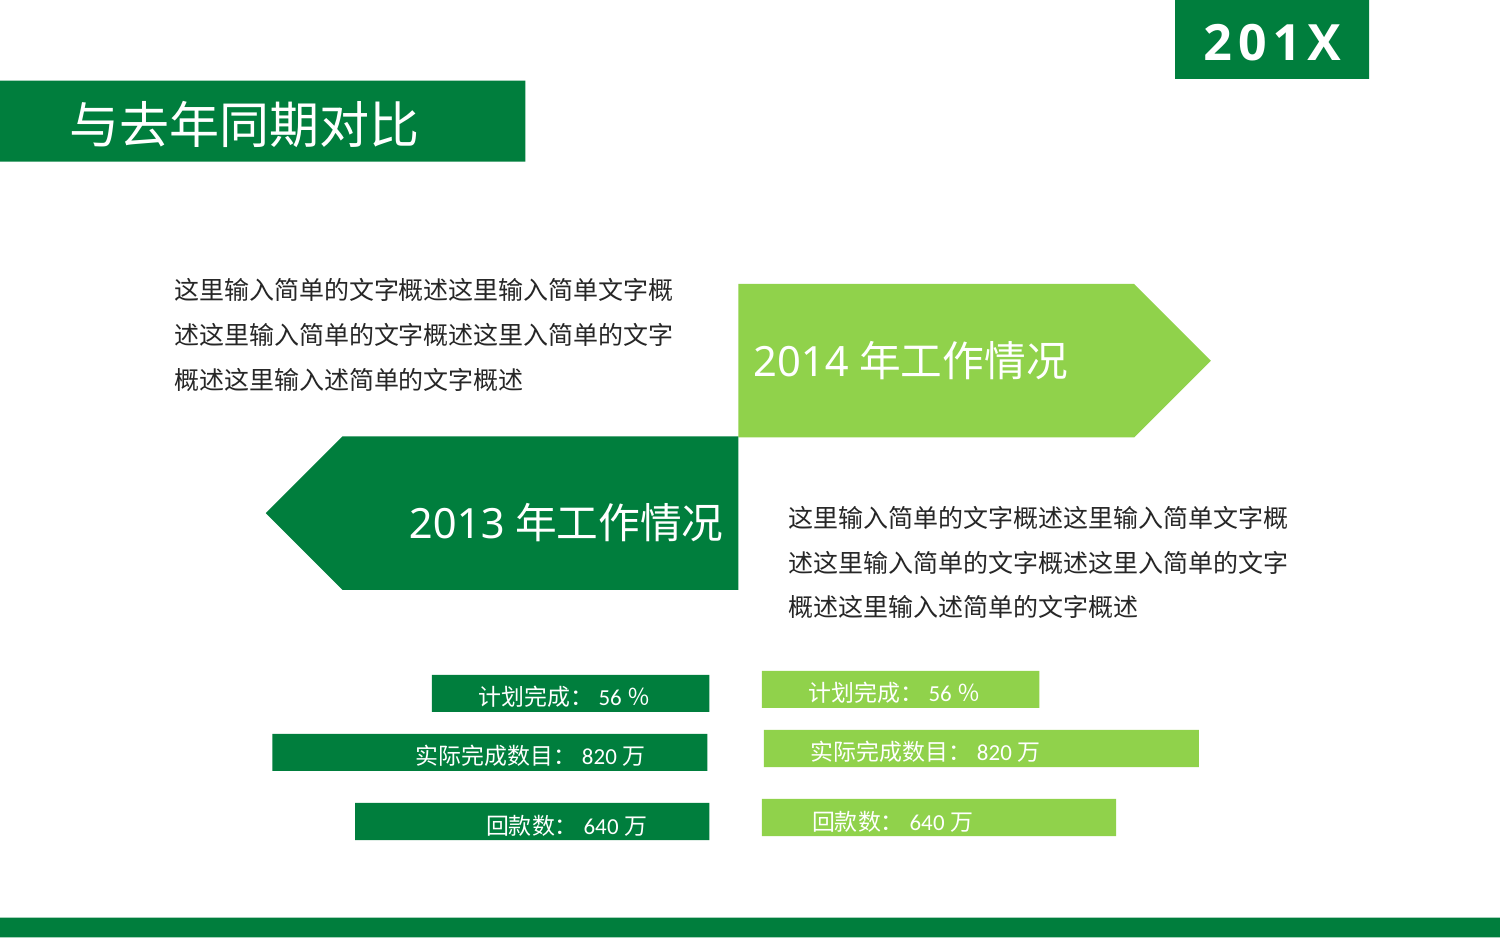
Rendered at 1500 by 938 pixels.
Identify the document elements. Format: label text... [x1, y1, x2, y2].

text_box [263, 434, 741, 592]
text_box 实际完成数目：820万 [795, 729, 1056, 773]
text_box 回款数：640万 [471, 803, 663, 847]
text_box [736, 281, 1213, 440]
text_box [0, 916, 1500, 938]
text_box [0, 79, 528, 164]
text_box 这里输入简单的文字概述这里输入简单文字概 述这里输入简单的文字概述这里入简单的文字 概述这里输入述简单的文字概述 [159, 252, 691, 402]
text_box [1173, 0, 1371, 81]
text_box [353, 801, 712, 842]
text_box 这里输入简单的文字概述这里输入简单文字概 述这里输入简单的文字概述这里入简单的文字 概述这里输入述简单的文字概述 [773, 479, 1306, 630]
text_box [760, 669, 1041, 710]
text_box 计划完成：56％ [463, 674, 666, 717]
text_box 实际完成数目：820万 [400, 733, 661, 777]
text_box [760, 797, 1118, 838]
text_box 201X [1188, 3, 1356, 78]
text_box 回款数：640万 [797, 799, 989, 843]
text_box [430, 673, 712, 714]
text_box 计划完成：56％ [793, 670, 996, 714]
text_box 与去年同期对比 [55, 85, 435, 161]
text_box [270, 732, 710, 773]
text_box 2013年工作情况 [336, 489, 739, 555]
text_box [762, 728, 1201, 769]
text_box 2014年工作情况 [738, 327, 1140, 393]
